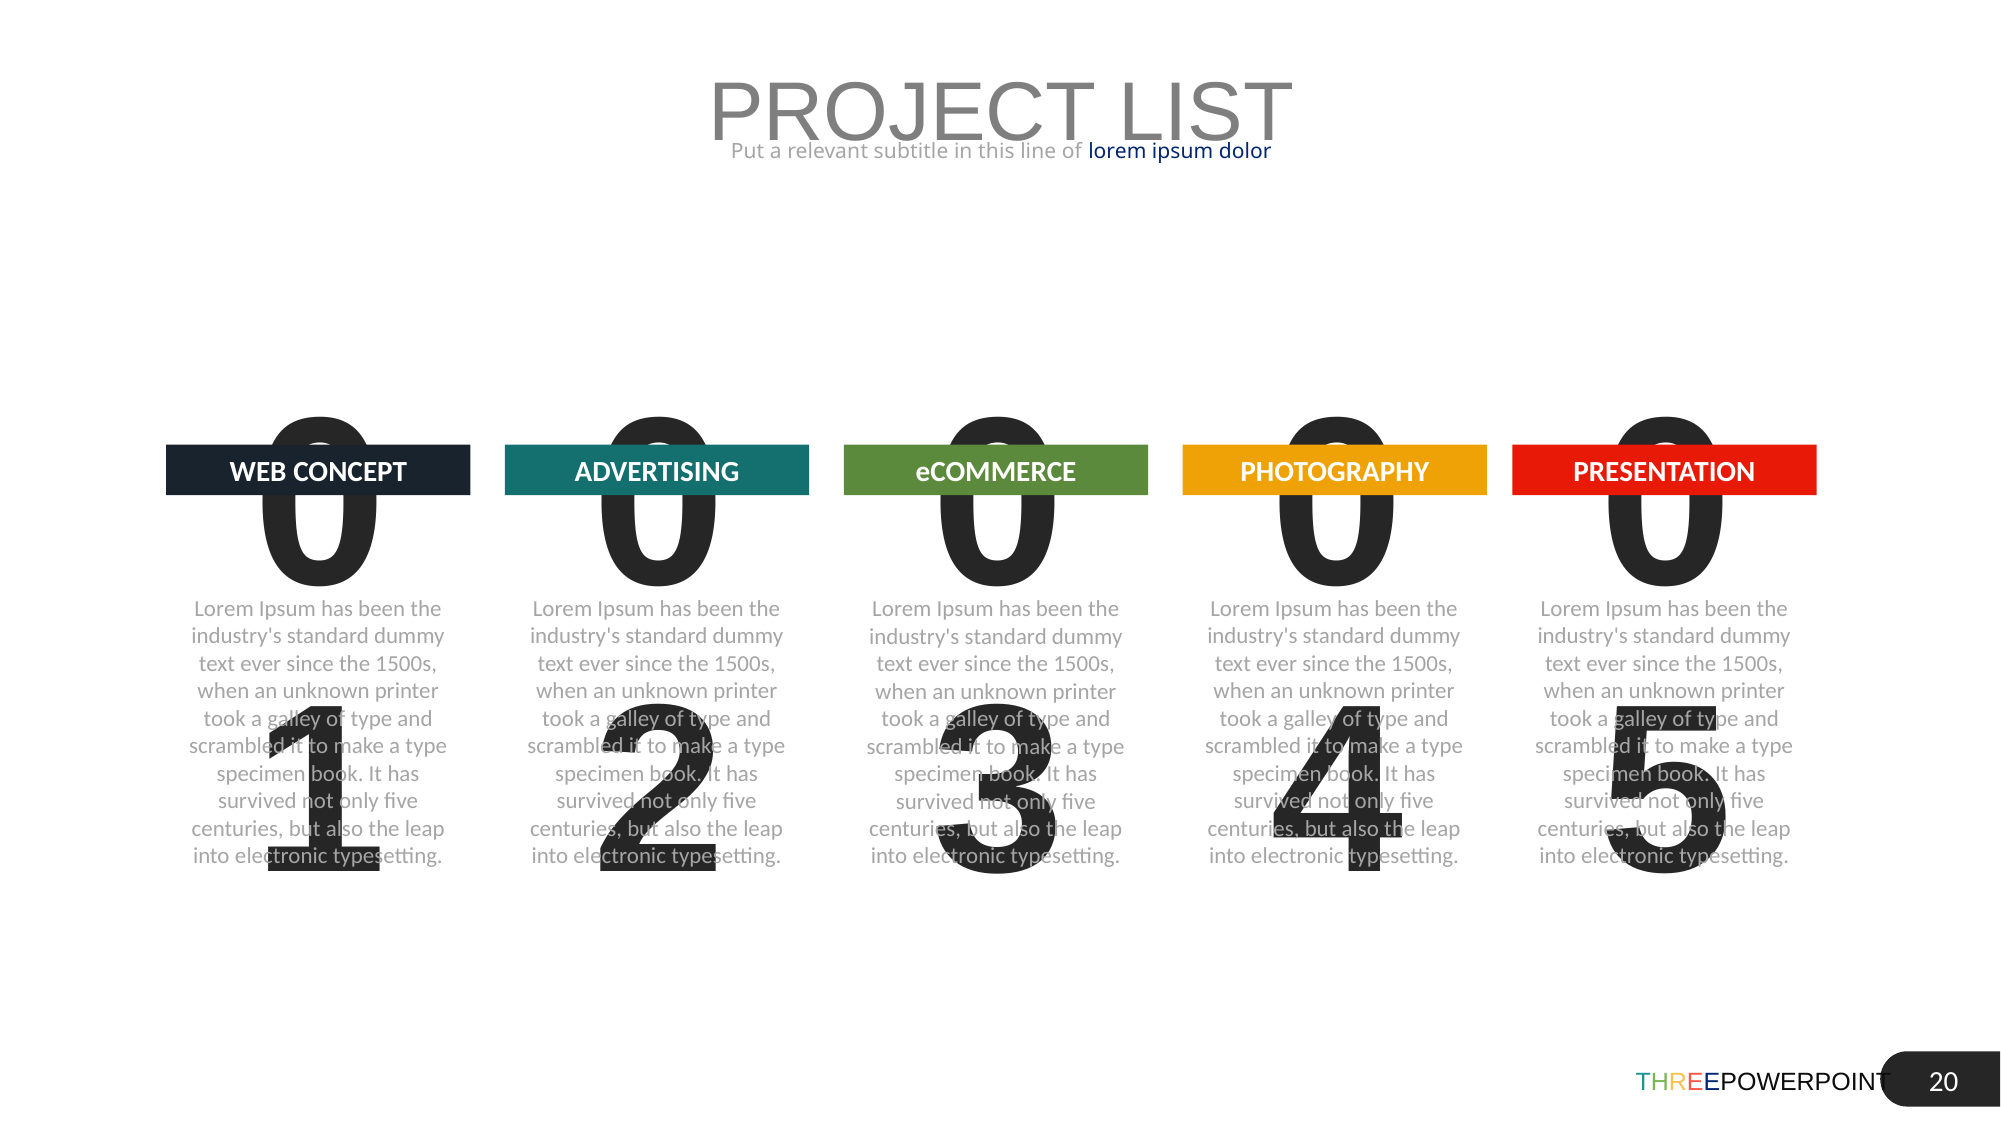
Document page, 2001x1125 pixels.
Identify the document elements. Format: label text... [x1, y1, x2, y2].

text_box Lorem Ipsum has been the industry's standard dummy text ever since the 1500s, when an unknown printer took a galley of type and scrambled it to make a type specimen book. It has survived not only five centuries, but also the leap into electronic typesetting. [1182, 585, 1487, 908]
text_box eCOMMERCE [843, 444, 1149, 496]
text_box 04 [1196, 337, 1478, 444]
text_box ‹#› [1913, 1055, 1974, 1106]
text_box Put a relevant subtitle in this line of lorem ipsum dolor [713, 118, 1290, 182]
text_box 02 [518, 496, 800, 585]
text_box Lorem Ipsum has been the industry's standard dummy text ever since the 1500s, when an unknown printer took a galley of type and scrambled it to make a type specimen book. It has survived not only five centuries, but also the leap into electronic typesetting. [504, 585, 809, 908]
text_box 01 [179, 337, 462, 444]
text_box WEB CONCEPT [166, 444, 471, 496]
text_box PRESENTATION [1512, 444, 1817, 496]
text_box Lorem Ipsum has been the industry's standard dummy text ever since the 1500s, when an unknown printer took a galley of type and scrambled it to make a type specimen book. It has survived not only five centuries, but also the leap into electronic typesetting. [166, 585, 471, 908]
text_box Lorem Ipsum has been the industry's standard dummy text ever since the 1500s, when an unknown printer took a galley of type and scrambled it to make a type specimen book. It has survived not only five centuries, but also the leap into electronic typesetting. [843, 586, 1149, 909]
text_box 01 [179, 496, 462, 585]
text_box 05 [1526, 496, 1808, 585]
text_box PROJECT LIST [663, 0, 1340, 154]
text_box 03 [857, 337, 1139, 444]
text_box Lorem Ipsum has been the industry's standard dummy text ever since the 1500s, when an unknown printer took a galley of type and scrambled it to make a type specimen book. It has survived not only five centuries, but also the leap into electronic typesetting. [1512, 585, 1817, 908]
text_box 02 [518, 337, 800, 444]
text_box PHOTOGRAPHY [1182, 444, 1487, 496]
text_box 05 [1526, 337, 1808, 444]
text_box 03 [857, 496, 1139, 586]
text_box ADVERTISING [504, 444, 810, 496]
text_box 04 [1196, 496, 1478, 585]
